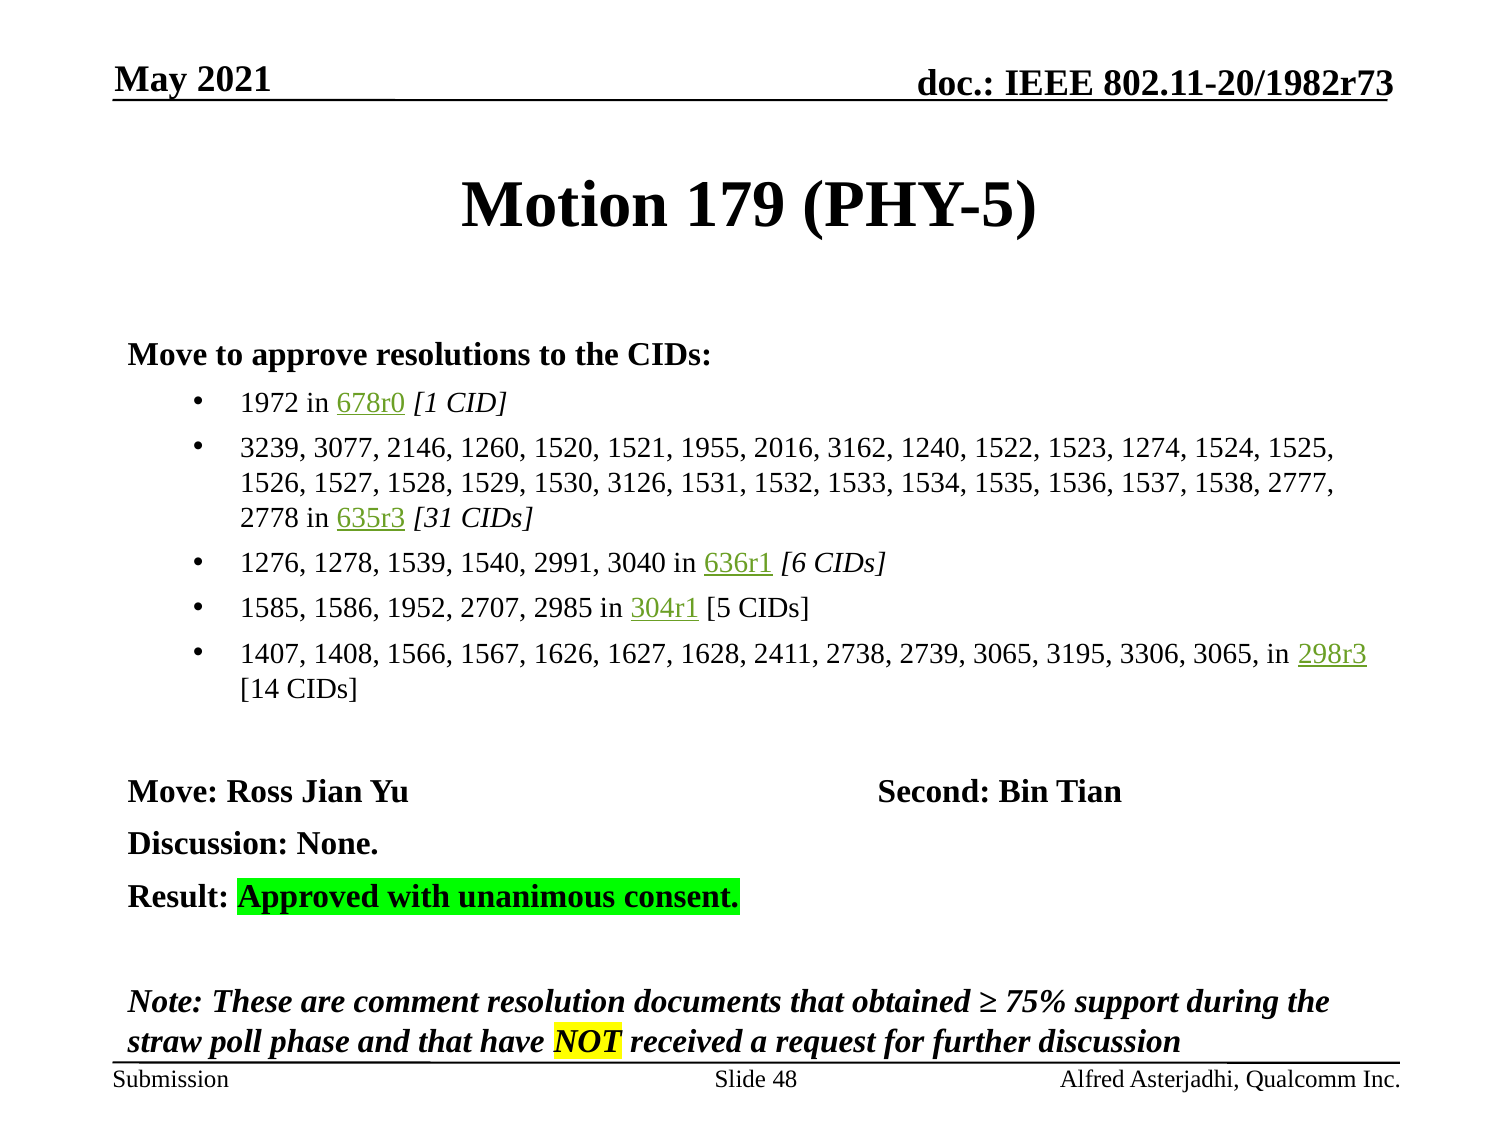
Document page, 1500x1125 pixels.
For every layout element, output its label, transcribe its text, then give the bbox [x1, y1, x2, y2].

title Motion 179 (PHY-5) [112, 112, 1388, 288]
slide_number Slide 48 [712, 1061, 800, 1123]
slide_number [114, 54, 423, 100]
list Move to approve resolutions to the CIDs: 1972 in 678r0 [1 CID] 3239, 3077, 2146, 1260, 1520, 1521, 1955, 2016, 3162, 1240, 1522, 1523, 1274, 1524, 1525, 1526, 1527, 1528, 1529, 1530, 3126, 1531, 1532, 1533, 1534, 1535, 1536, 1537, 1538, 2777, 2778 in 635r3 [31 CIDs] 1276, 1278, 1539, 1540, 2991, 3040 in 636r1 [6 CIDs] 1585, 1586, 1952, 2707, 2985 in 304r1 [5 CIDs] 1407, 1408, 1566, 1567, 1626, 1627, 1628, 2411, 2738, 2739, 3065, 3195, 3306, 3065, in 298r3 [14 CIDs] Move: Ross Jian Yu Second: Bin Tian Discussion: None. Result: Approved with unanimous consent. Note: These are comment resolution documents that obtained ≥ 75% support during the straw poll phase and that have NOT received a request for further discussion [112, 324, 1388, 1063]
footer Alfred Asterjadhi, Qualcomm Inc. [878, 1061, 1402, 1093]
